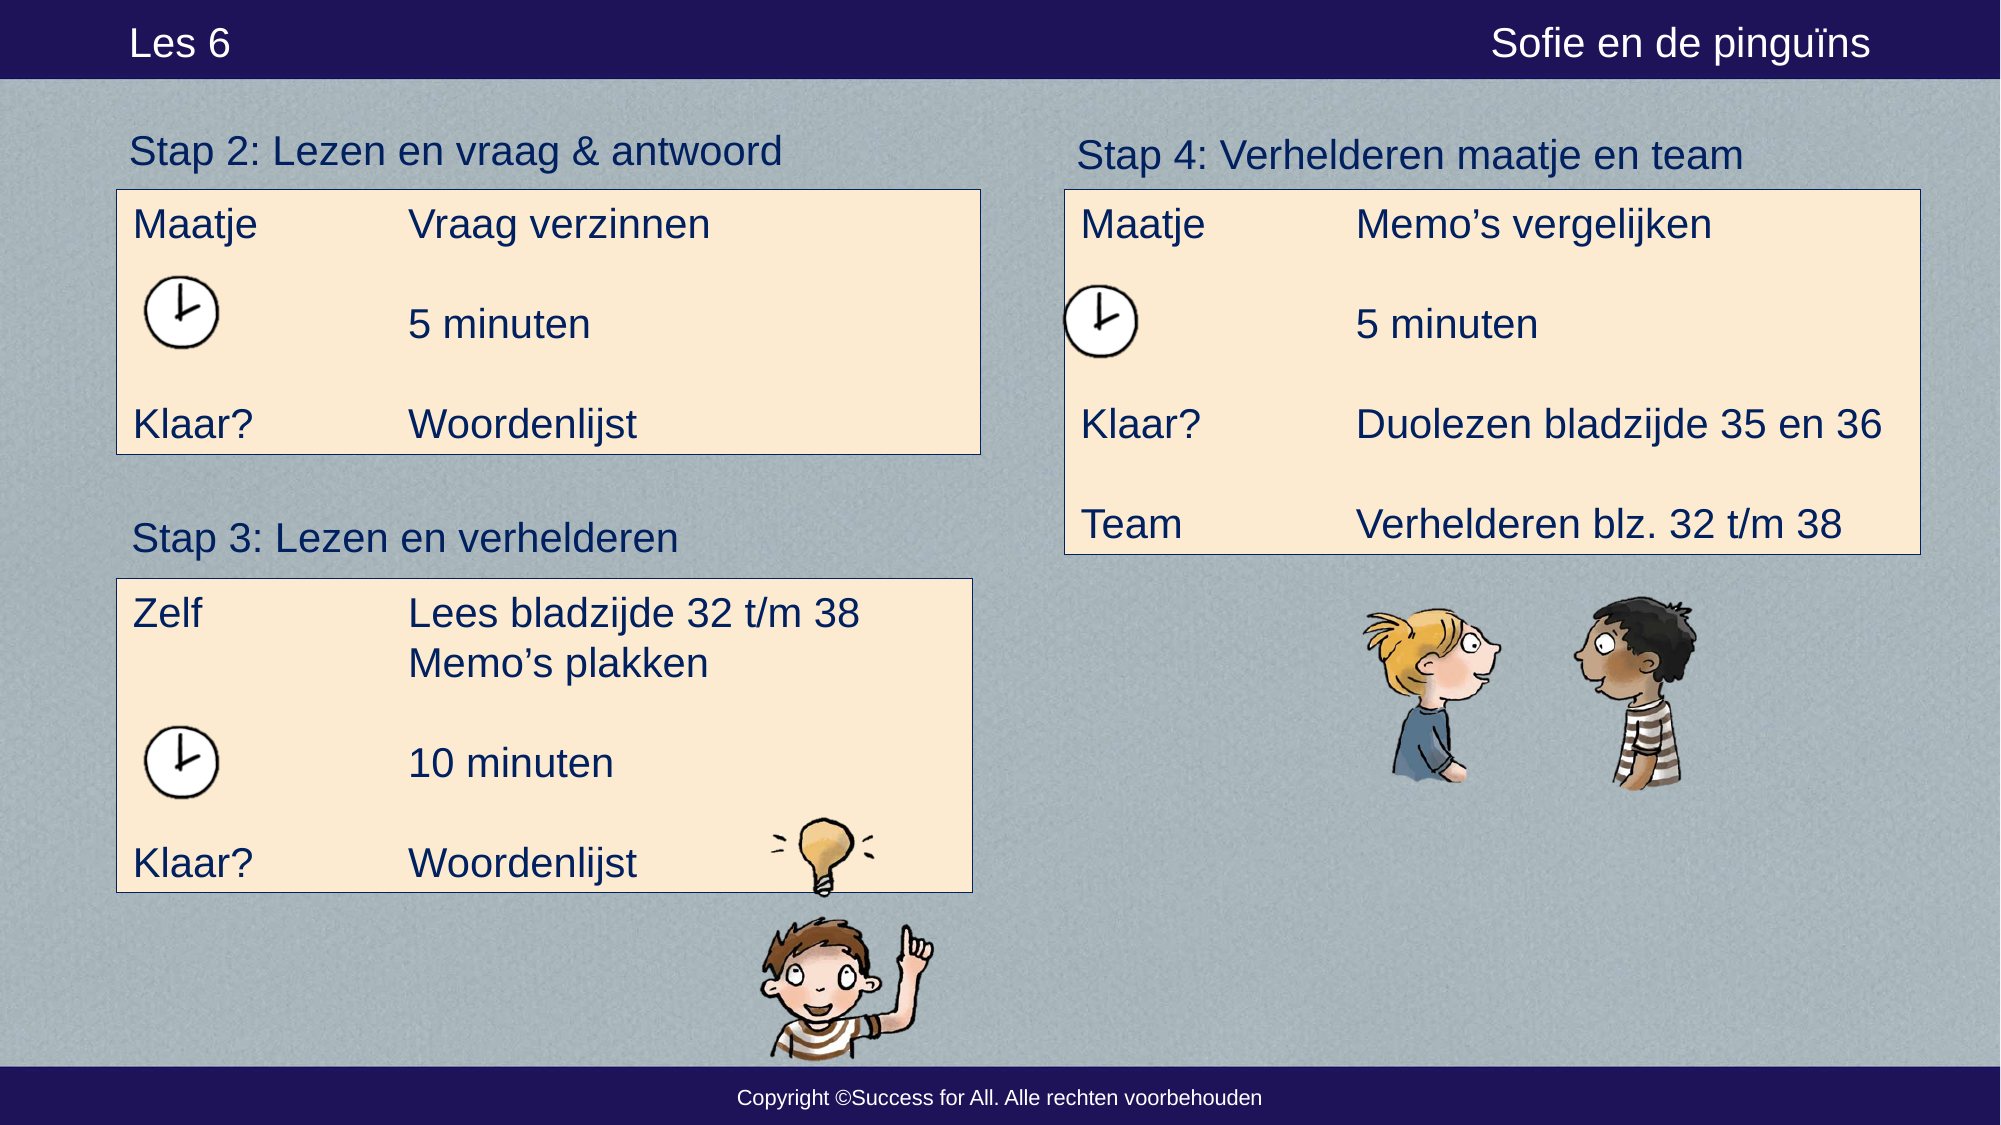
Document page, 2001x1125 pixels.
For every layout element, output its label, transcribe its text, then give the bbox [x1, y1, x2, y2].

text_box Zelf Lees bladzijde 32 t/m 38 Memo’s plakken 10 minuten Klaar? Woordenlijst [116, 578, 973, 893]
text_box Sofie en de pinguïns [999, 8, 1886, 73]
text_box Stap 4: Verhelderen maatje en team [1061, 120, 1854, 185]
text_box Stap 3: Lezen en verhelderen [116, 503, 909, 568]
text_box Les 6 [114, 8, 354, 73]
text_box Copyright ©Success for All. Alle rechten voorbehouden [0, 1076, 2000, 1125]
text_box Stap 2: Lezen en vraag & antwoord [114, 116, 907, 182]
picture [0, 0, 2001, 1125]
text_box Maatje Memo’s vergelijken 5 minuten Klaar? Duolezen bladzijde 35 en 36 Team Verhelderen blz. 32 t/m 38 [1064, 189, 1921, 555]
text_box Maatje Vraag verzinnen 5 minuten Klaar? Woordenlijst [116, 189, 981, 455]
